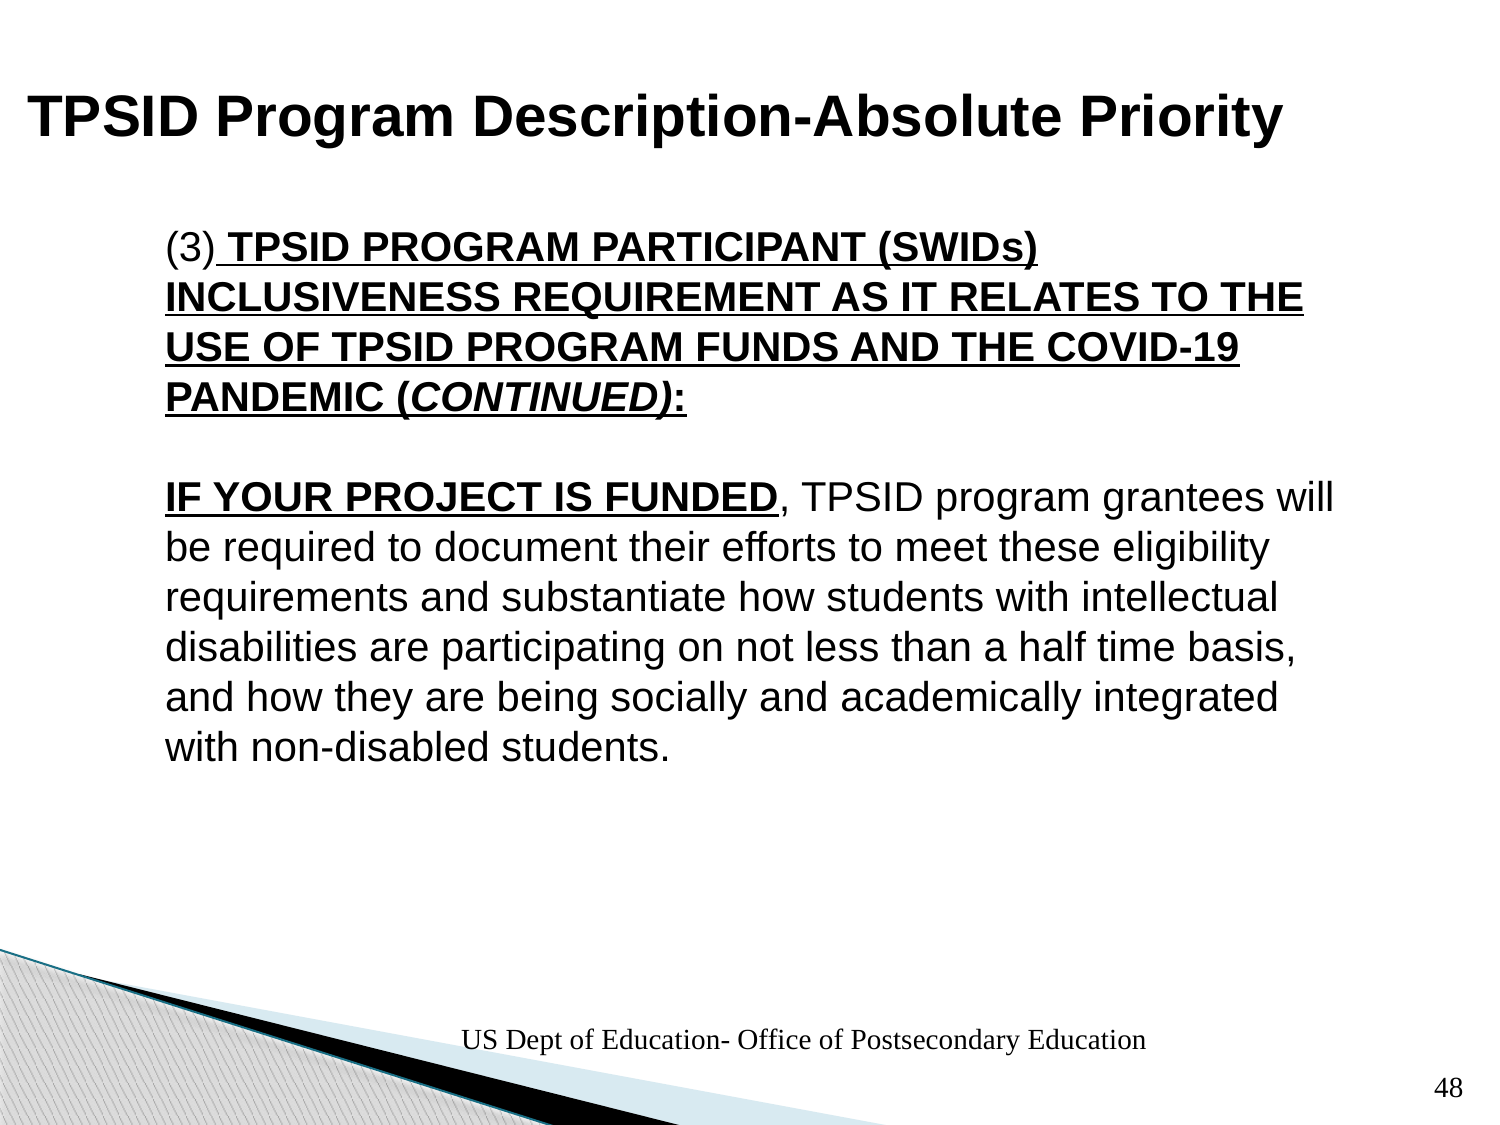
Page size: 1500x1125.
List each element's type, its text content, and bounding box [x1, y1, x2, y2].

footer US Dept of Education- Office of Postsecondary Education [387, 1025, 1163, 1063]
title TPSID Program Description-Absolute Priority [12, 50, 1500, 177]
slide_number 48 [1418, 1051, 1479, 1112]
list (3) TPSID PROGRAM PARTICIPANT (SWIDs) INCLUSIVeNESS REQUIREMENT AS IT RElAtES TO THE USE OF TPSID PROGRAM FUNDS AND The COVID-19 PANDEMIC (CONTINUED): IF YOUR PROJECT IS FUNDED, TPSID program grantees will be required to document their efforts to meet these eligibility requirements and substantiate how students with intellectual disabilities are participating on not less than a half time basis, and how they are being socially and academically integrated with non-disabled students. [150, 177, 1375, 988]
